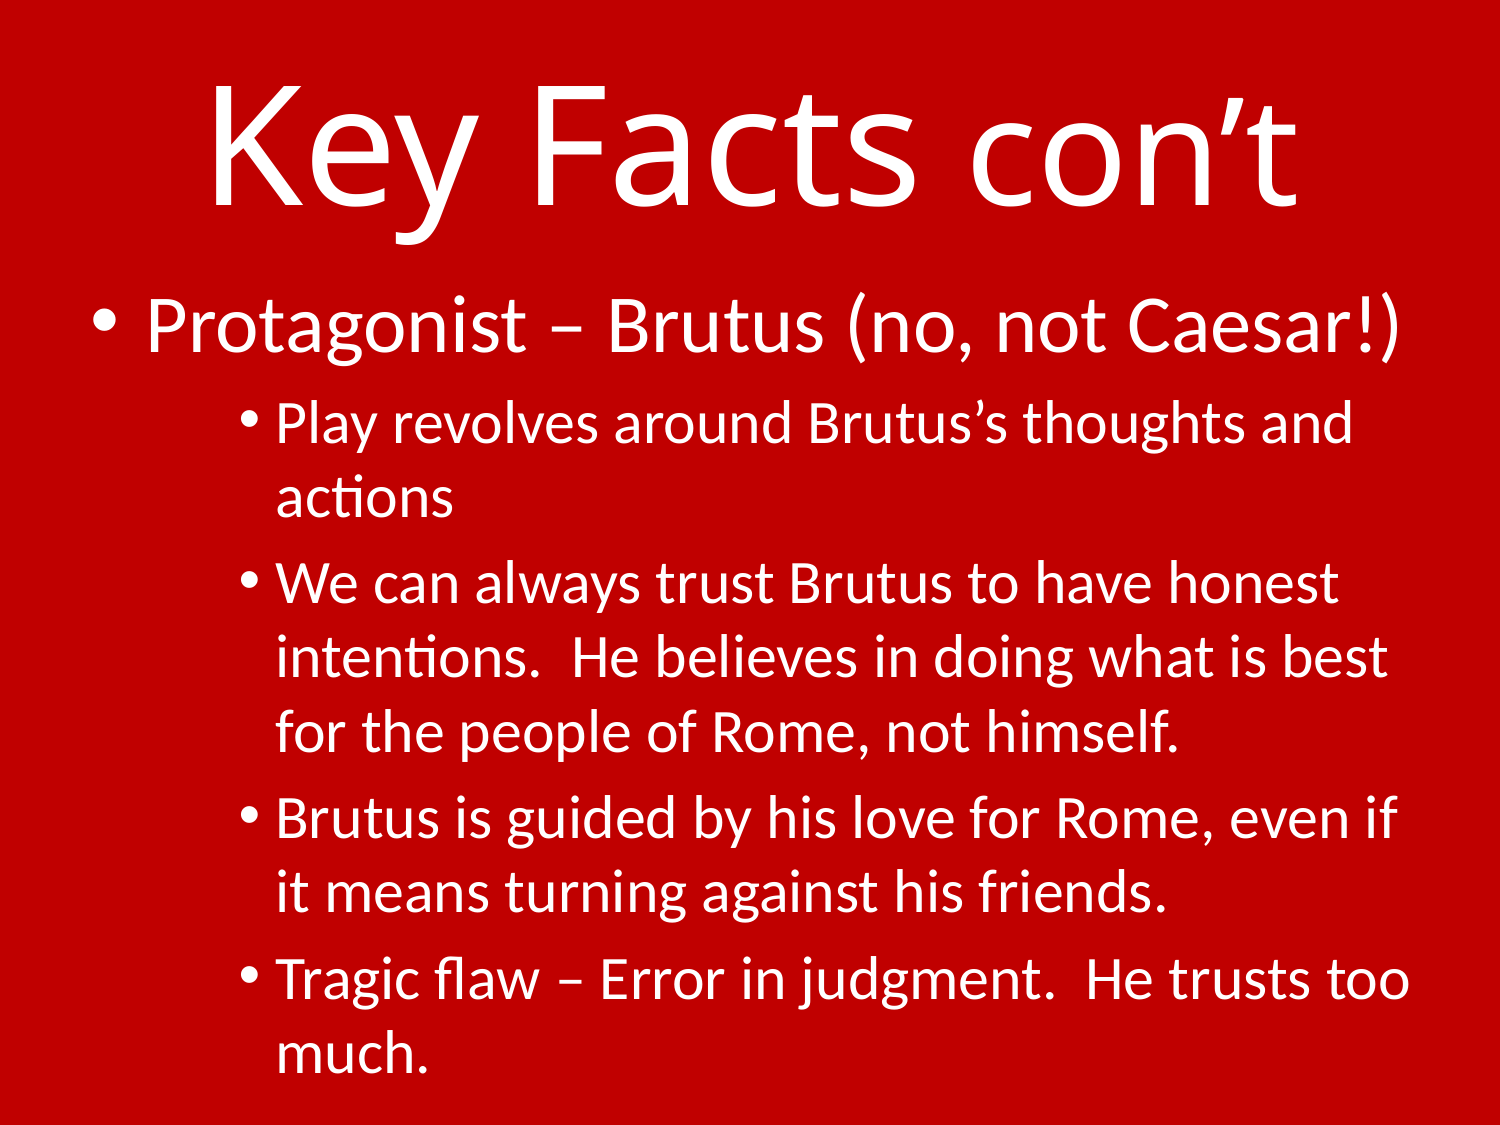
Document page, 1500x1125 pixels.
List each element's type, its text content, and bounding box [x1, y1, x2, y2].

title Key Facts con’t [75, 45, 1425, 233]
list Protagonist – Brutus (no, not Caesar!) Play revolves around Brutus’s thoughts and actions We can always trust Brutus to have honest intentions. He believes in doing what is best for the people of Rome, not himself. Brutus is guided by his love for Rome, even if it means turning against his friends. Tragic flaw – Error in judgment. He trusts too much. [75, 262, 1438, 1100]
